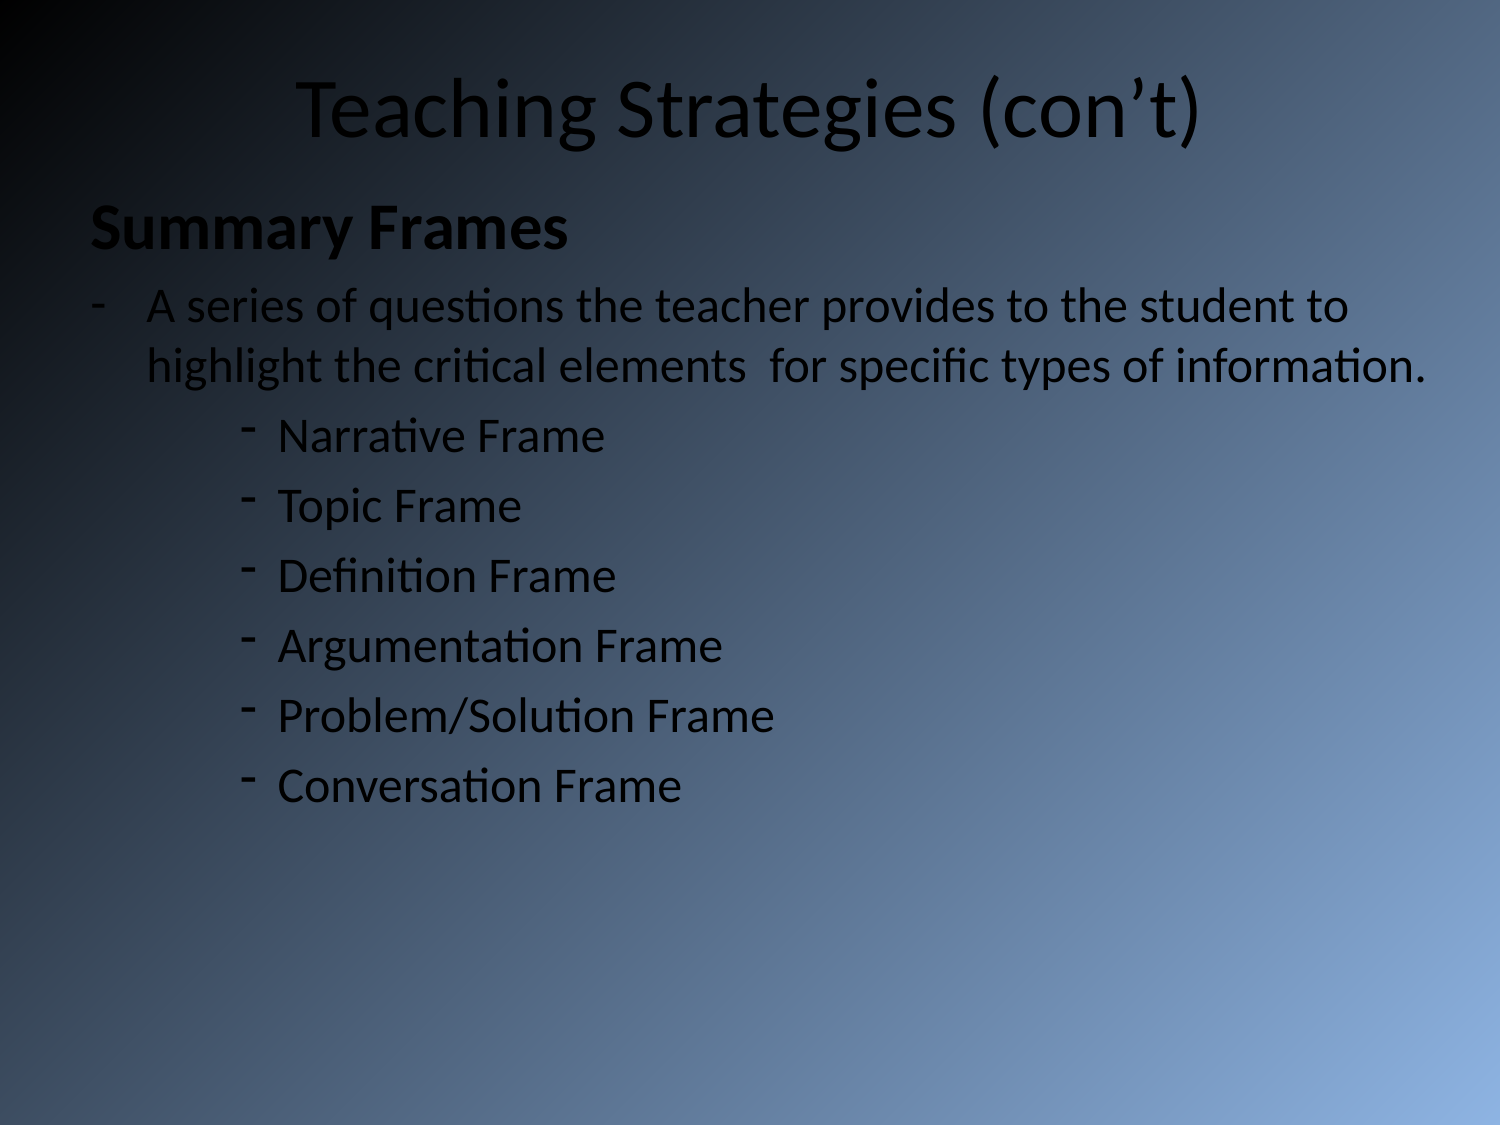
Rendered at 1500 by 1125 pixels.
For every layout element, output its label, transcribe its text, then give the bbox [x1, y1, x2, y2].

title Teaching Strategies (con’t) [75, 45, 1425, 163]
list Summary Frames A series of questions the teacher provides to the student to highlight the critical elements for specific types of information. Narrative Frame Topic Frame Definition Frame Argumentation Frame Problem/Solution Frame Conversation Frame [75, 174, 1450, 950]
